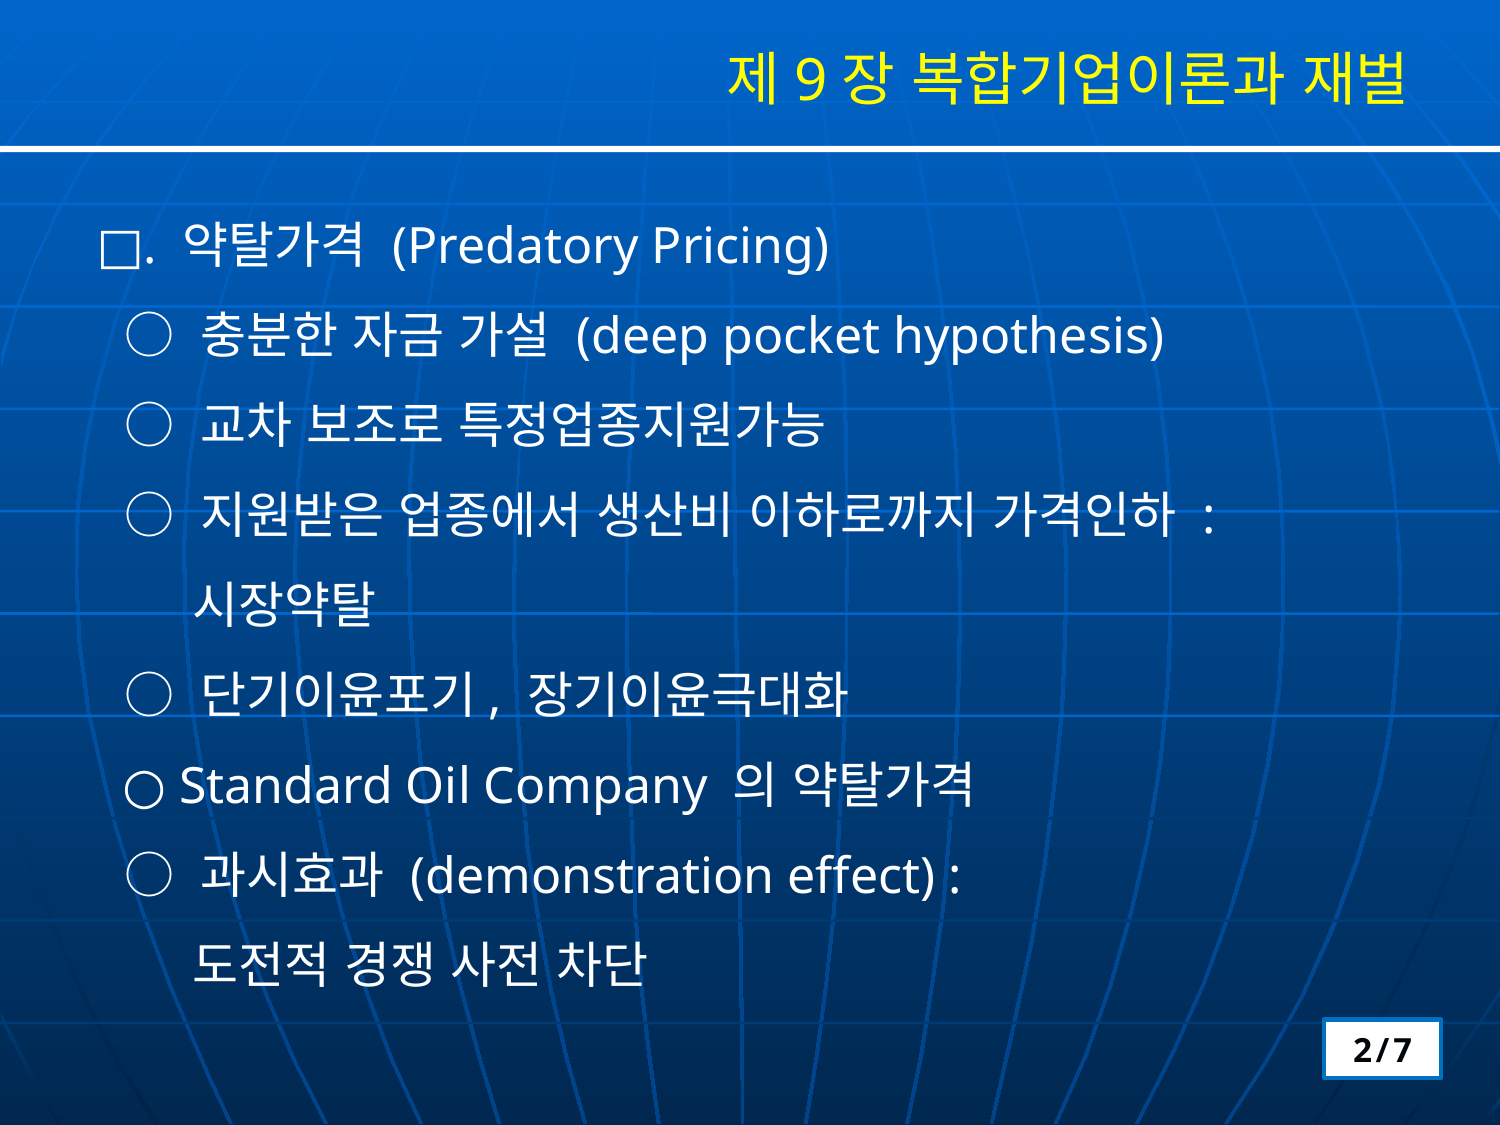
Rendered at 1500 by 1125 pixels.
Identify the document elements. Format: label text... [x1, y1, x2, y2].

text_box 2/7 [1322, 1017, 1443, 1080]
text_box 제9장 복합기업이론과 재벌 [711, 35, 1424, 120]
text_box □. 약탈가격 (Predatory Pricing) ○ 충분한 자금 가설 (deep pocket hypothesis) ○ 교차 보조로 특정업종지원가능 ○ 지원받은 업종에서 생산비 이하로까지 가격인하 : 시장약탈 ○ 단기이윤포기, 장기이윤극대화 ○ Standard Oil Company 의 약탈가격 ○ 과시효과 (demonstration effect) : 도전적 경쟁 사전 차단 [81, 175, 1423, 1001]
